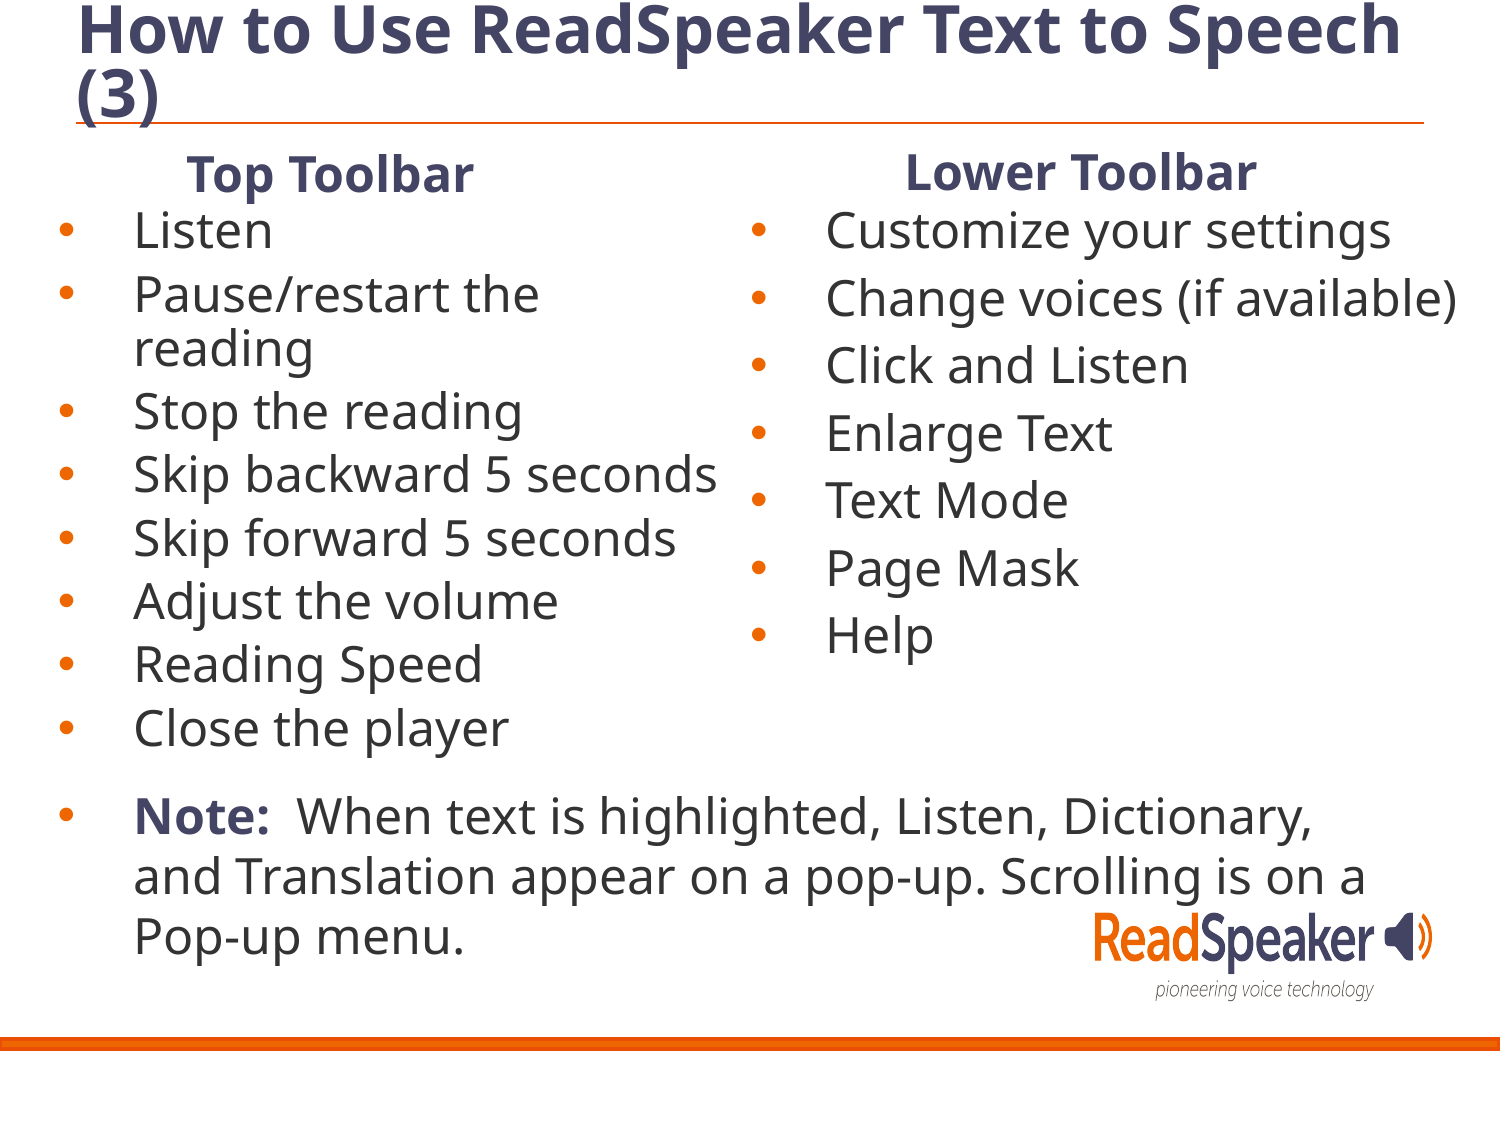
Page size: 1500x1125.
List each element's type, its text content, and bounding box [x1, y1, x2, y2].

list Lower Toolbar [750, 140, 1413, 205]
title How to Use ReadSpeaker Text to Speech (3) [76, 11, 1500, 120]
text_box Note: When text is highlighted, Listen, Dictionary, and Translation appear on a pop-up. Scrolling is on a Pop-up menu. [57, 784, 1417, 964]
list Listen Pause/restart the reading Stop the reading Skip backward 5 seconds Skip forward 5 seconds Adjust the volume Reading Speed Close the player [57, 205, 721, 784]
picture [1068, 890, 1459, 1010]
list Customize your settings Change voices (if available) Click and Listen Enlarge Text Text Mode Page Mask Help [750, 205, 1459, 753]
list Top Toolbar [0, 142, 663, 248]
